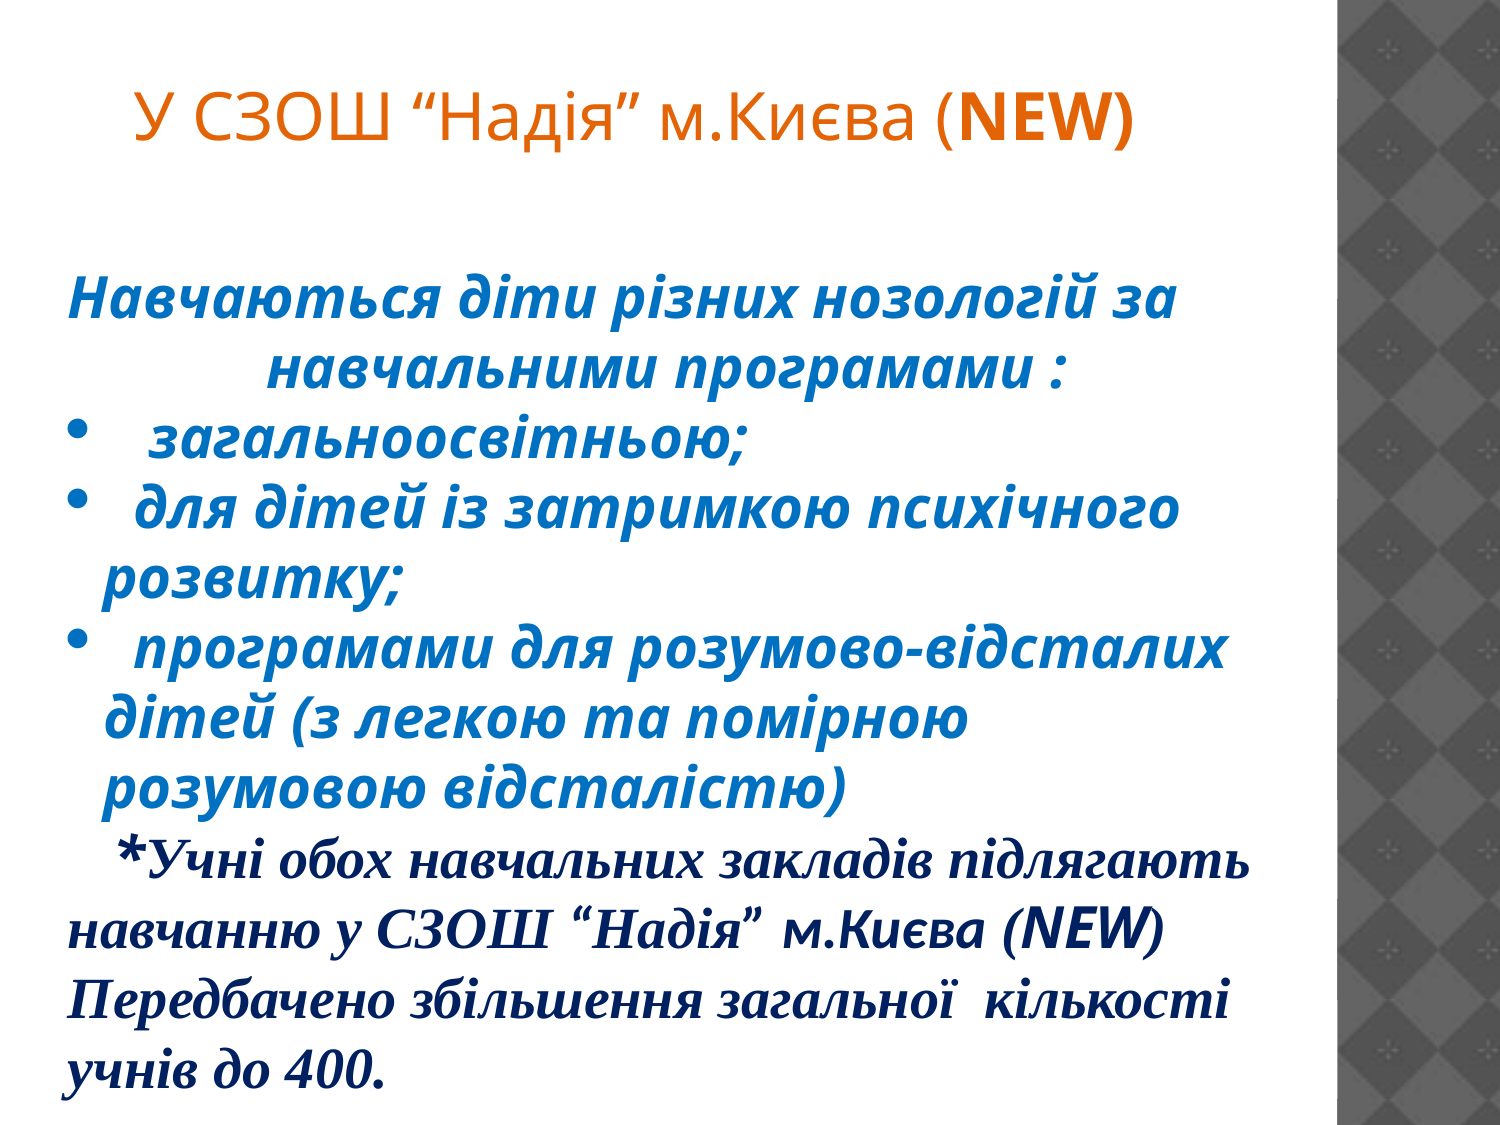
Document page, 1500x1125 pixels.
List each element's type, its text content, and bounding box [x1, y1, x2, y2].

picture [1337, 0, 1500, 1125]
text_box У СЗОШ “Надія” м.Києва (NEW) [88, 66, 1181, 401]
text_box Навчаються діти різних нозологій за навчальними програмами : загальноосвітньою; для дітей із затримкою психічного розвитку; програмами для розумово-відсталих дітей (з легкою та помірною розумовою відсталістю) *Учні обох навчальних закладів підлягають навчанню у СЗОШ “Надія” м.Києва (NEW) Передбачено збільшення загальної кількості учнів до 400. [53, 208, 1270, 1108]
